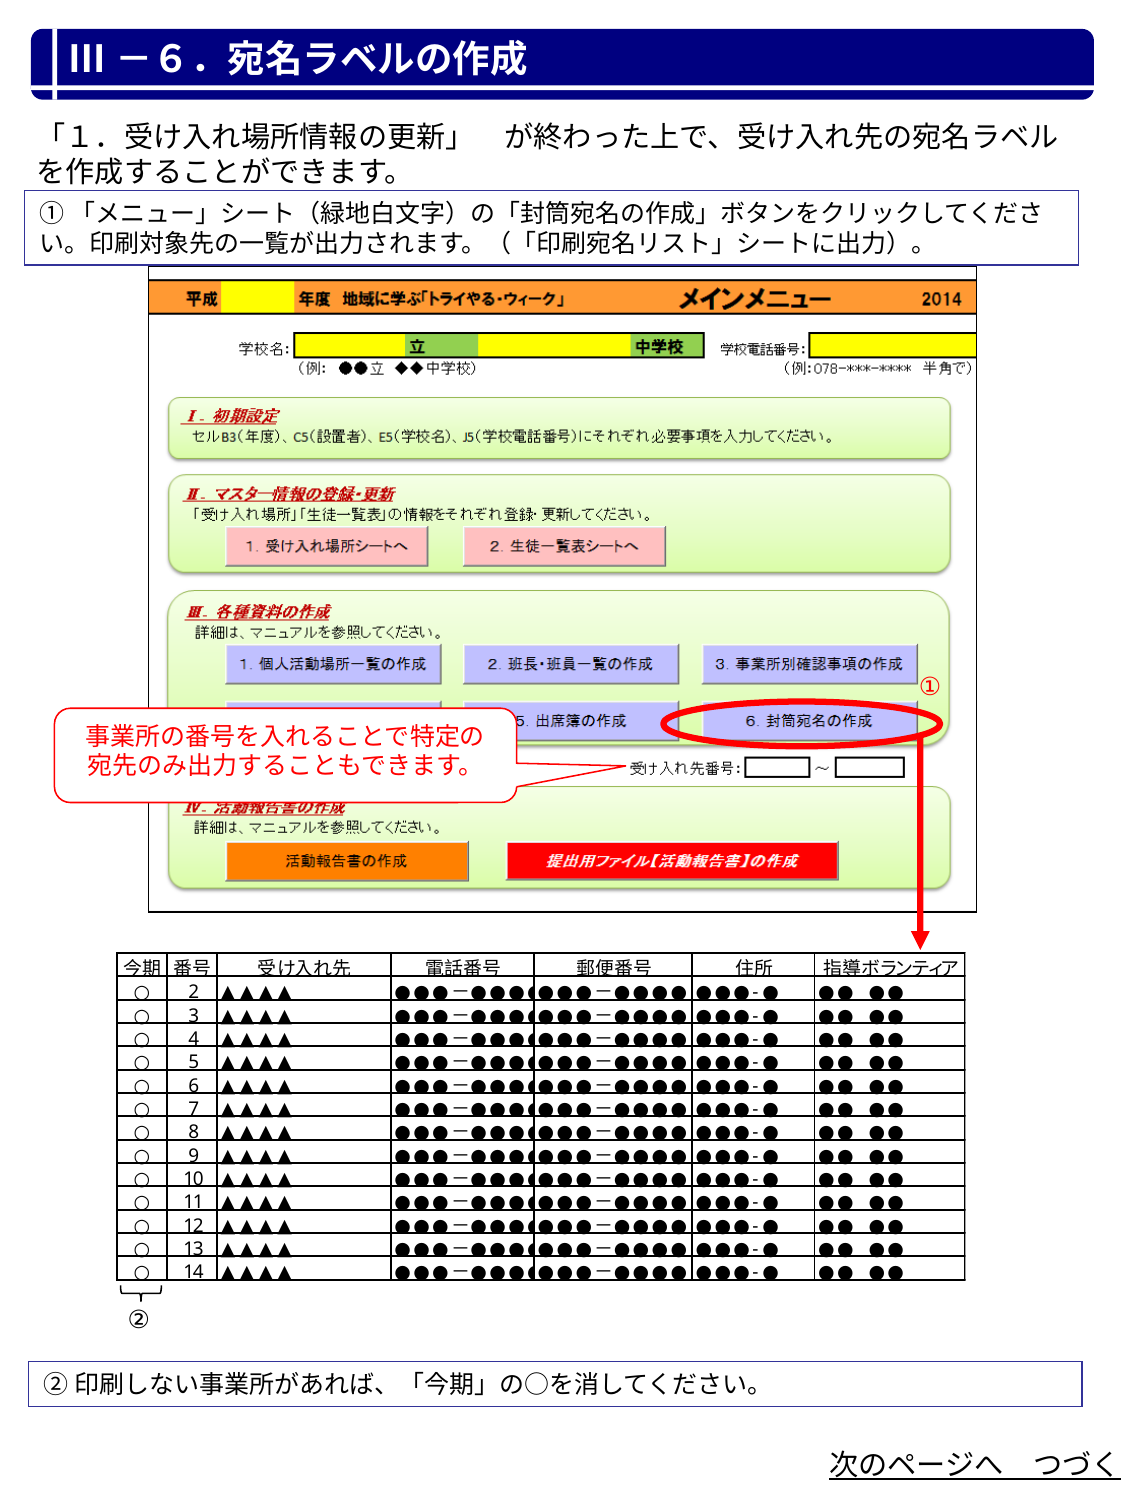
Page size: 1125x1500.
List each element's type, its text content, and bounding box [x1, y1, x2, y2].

text_box 事業所の番号を入れることで特定の宛先のみ出力することもできます。 [54, 708, 143, 803]
picture [148, 266, 976, 913]
text_box 次のページへ つづく [814, 1438, 1125, 1489]
text_box 「１．受け入れ場所情報の更新」 が終わった上で、受け入れ先の宛名ラベルを作成することができます。 [21, 110, 1099, 196]
text_box [30, 28, 54, 87]
text_box [543, 28, 1094, 87]
text_box [30, 88, 54, 100]
text_box [55, 88, 1094, 100]
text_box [115, 951, 966, 1281]
text_box Ⅲ－６．宛名ラベルの作成 [54, 27, 543, 88]
text_box ② [112, 1296, 170, 1342]
text_box ②印刷しない事業所があれば、「今期」の○を消してください。 [28, 1361, 1083, 1407]
text_box ①「メニュー」シート（緑地白文字）の「封筒宛名の作成」ボタンをクリックしてください。印刷対象先の一覧が出力されます。（「印刷宛名リスト」シートに出力）。 [24, 190, 1079, 266]
text_box [914, 920, 927, 950]
text_box [120, 1289, 162, 1296]
